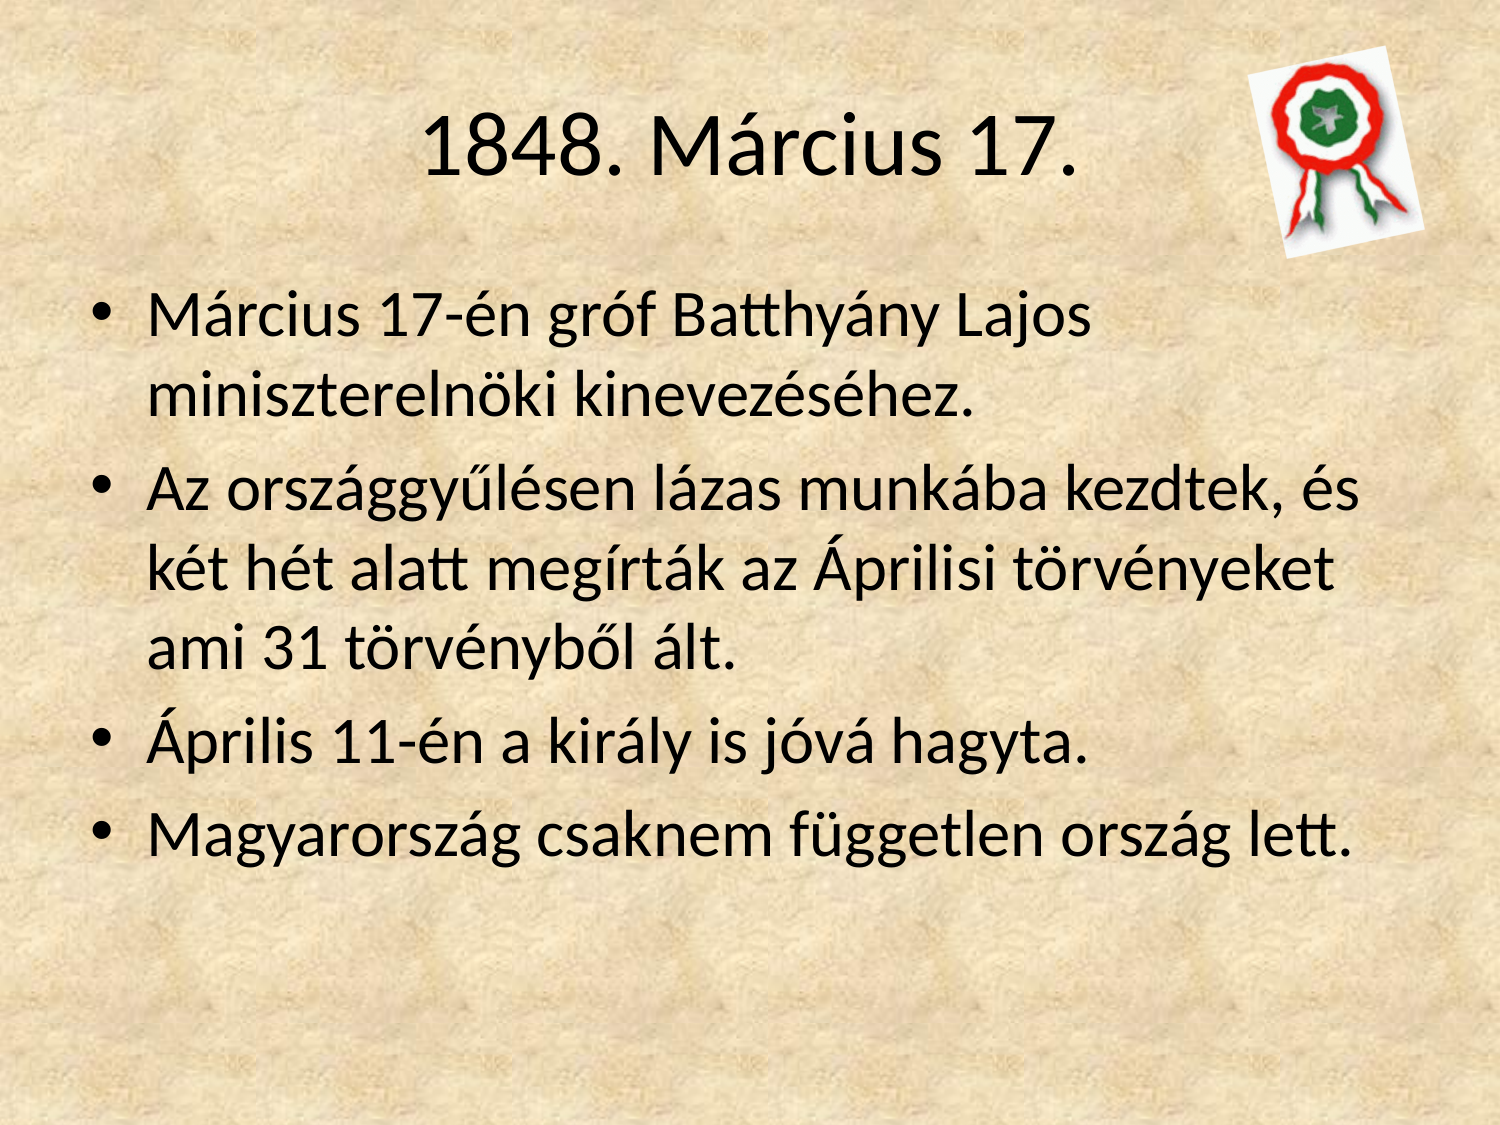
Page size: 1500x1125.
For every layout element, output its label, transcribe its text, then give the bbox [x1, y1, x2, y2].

list Március 17-én gróf Batthyány Lajos miniszterelnöki kinevezéséhez. Az országgyűlésen lázas munkába kezdtek, és két hét alatt megírták az Áprilisi törvényeket ami 31 törvényből ált. Április 11-én a király is jóvá hagyta. Magyarország csaknem független ország lett. [75, 262, 1425, 1005]
picture [0, 0, 1500, 1125]
title 1848. Március 17. [75, 45, 1425, 233]
